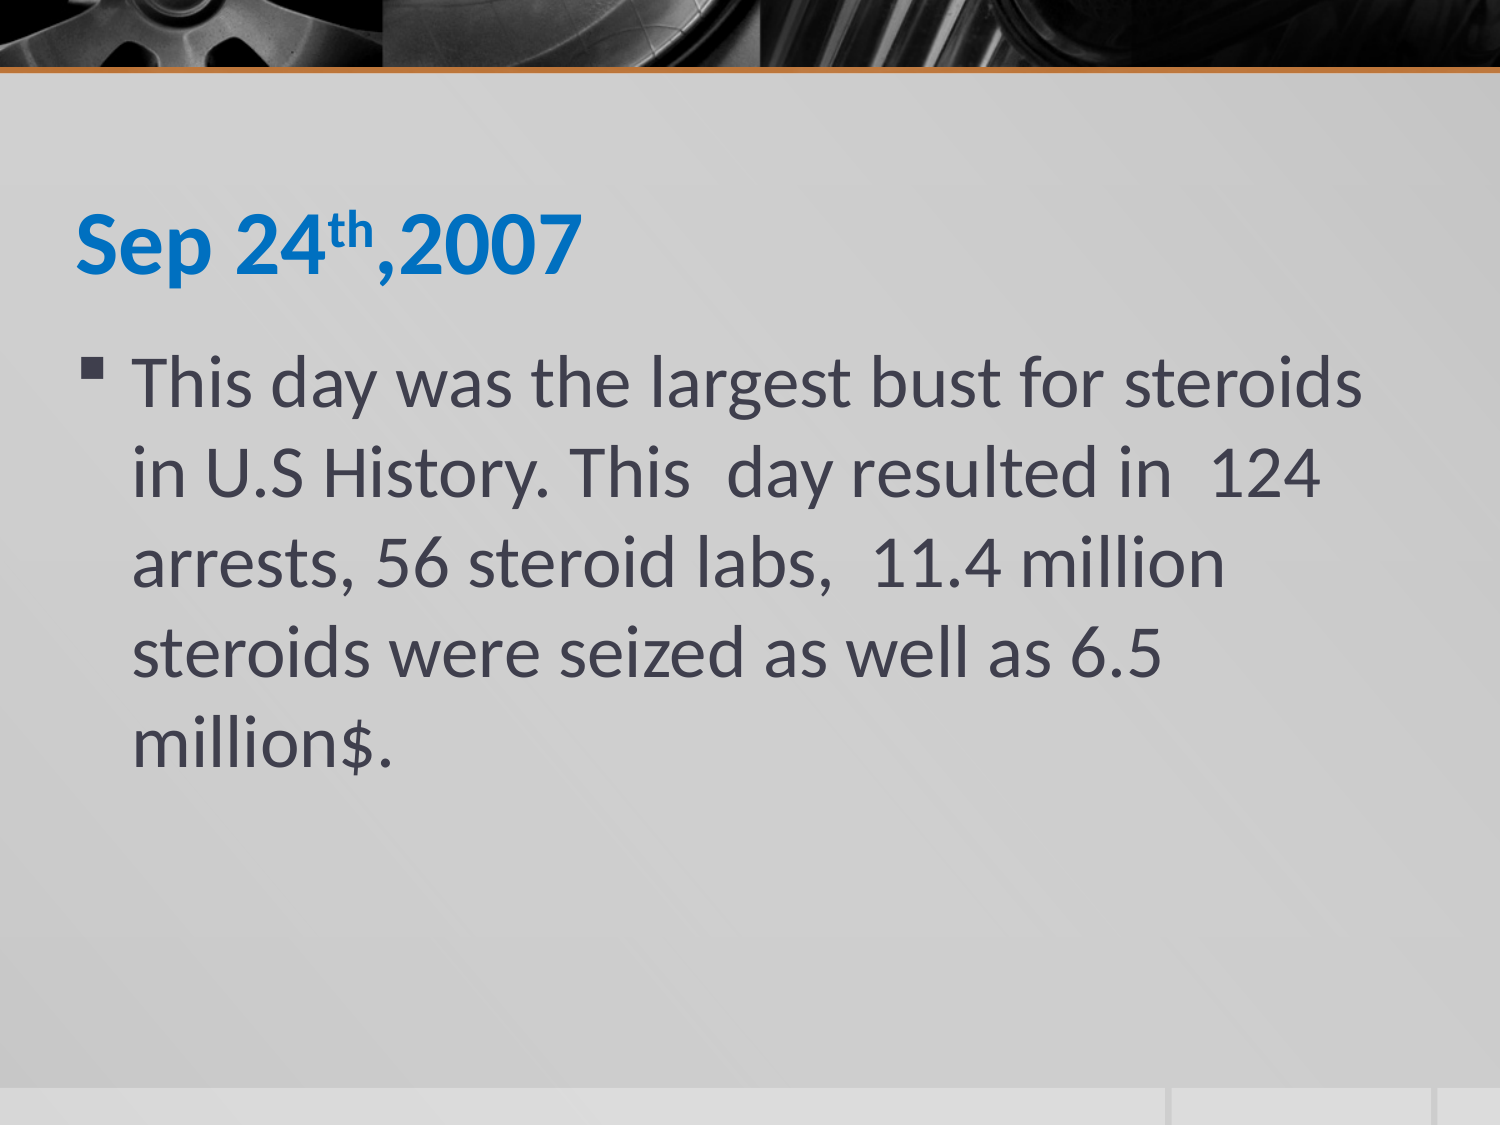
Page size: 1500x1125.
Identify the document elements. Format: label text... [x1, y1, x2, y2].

list This day was the largest bust for steroids in U.S History. This day resulted in 124 arrests, 56 steroid labs, 11.4 million steroids were seized as well as 6.5 million$. [75, 324, 1425, 1005]
title Sep 24th,2007 [75, 162, 1425, 313]
picture [0, 0, 1500, 67]
